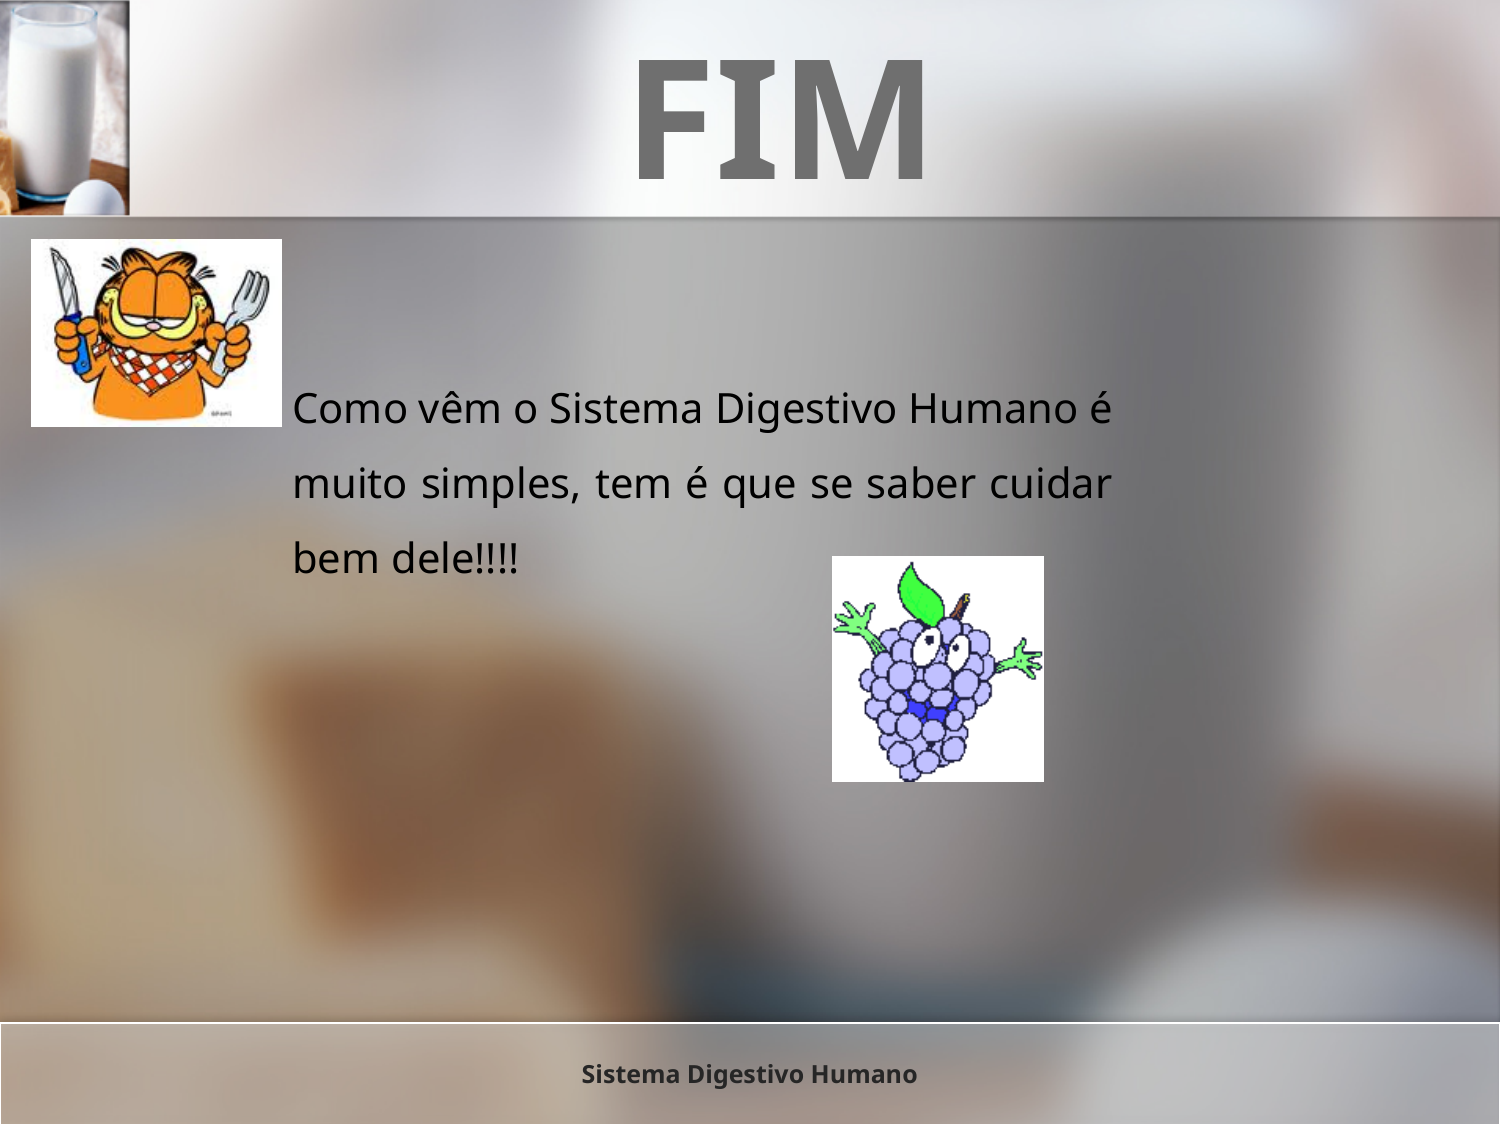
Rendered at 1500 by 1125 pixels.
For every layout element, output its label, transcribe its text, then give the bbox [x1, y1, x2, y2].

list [832, 556, 1044, 783]
picture [0, 0, 1500, 1022]
footer Sistema Digestivo Humano [512, 1051, 988, 1125]
text_box Como vêm o Sistema Digestivo Humano é muito simples, tem é que se saber cuidar bem dele!!!! [277, 349, 1128, 590]
title FIM [150, 24, 1413, 200]
